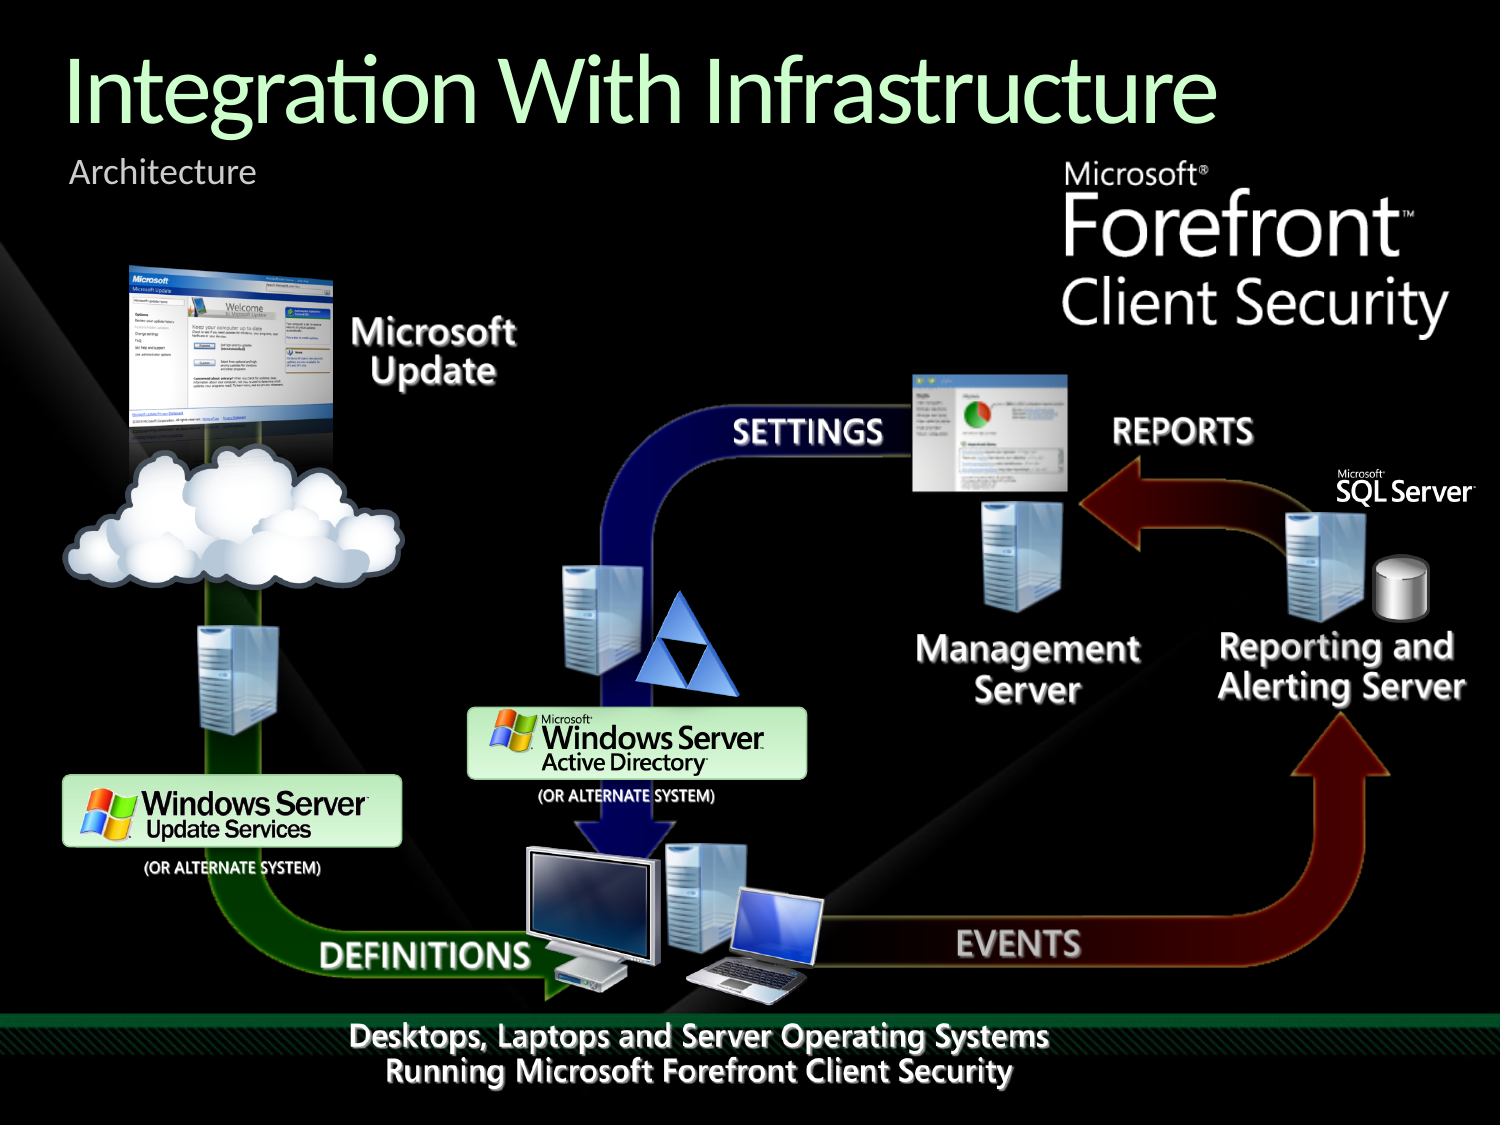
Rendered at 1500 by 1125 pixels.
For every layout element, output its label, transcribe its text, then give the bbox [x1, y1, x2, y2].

text_box Architecture [54, 139, 938, 200]
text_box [1216, 468, 1476, 710]
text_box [911, 372, 1143, 706]
picture [0, 0, 1500, 1125]
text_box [349, 842, 1051, 1092]
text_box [129, 264, 518, 528]
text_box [62, 625, 402, 877]
title Integration With Infrastructure [62, 37, 1438, 147]
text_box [467, 565, 807, 805]
